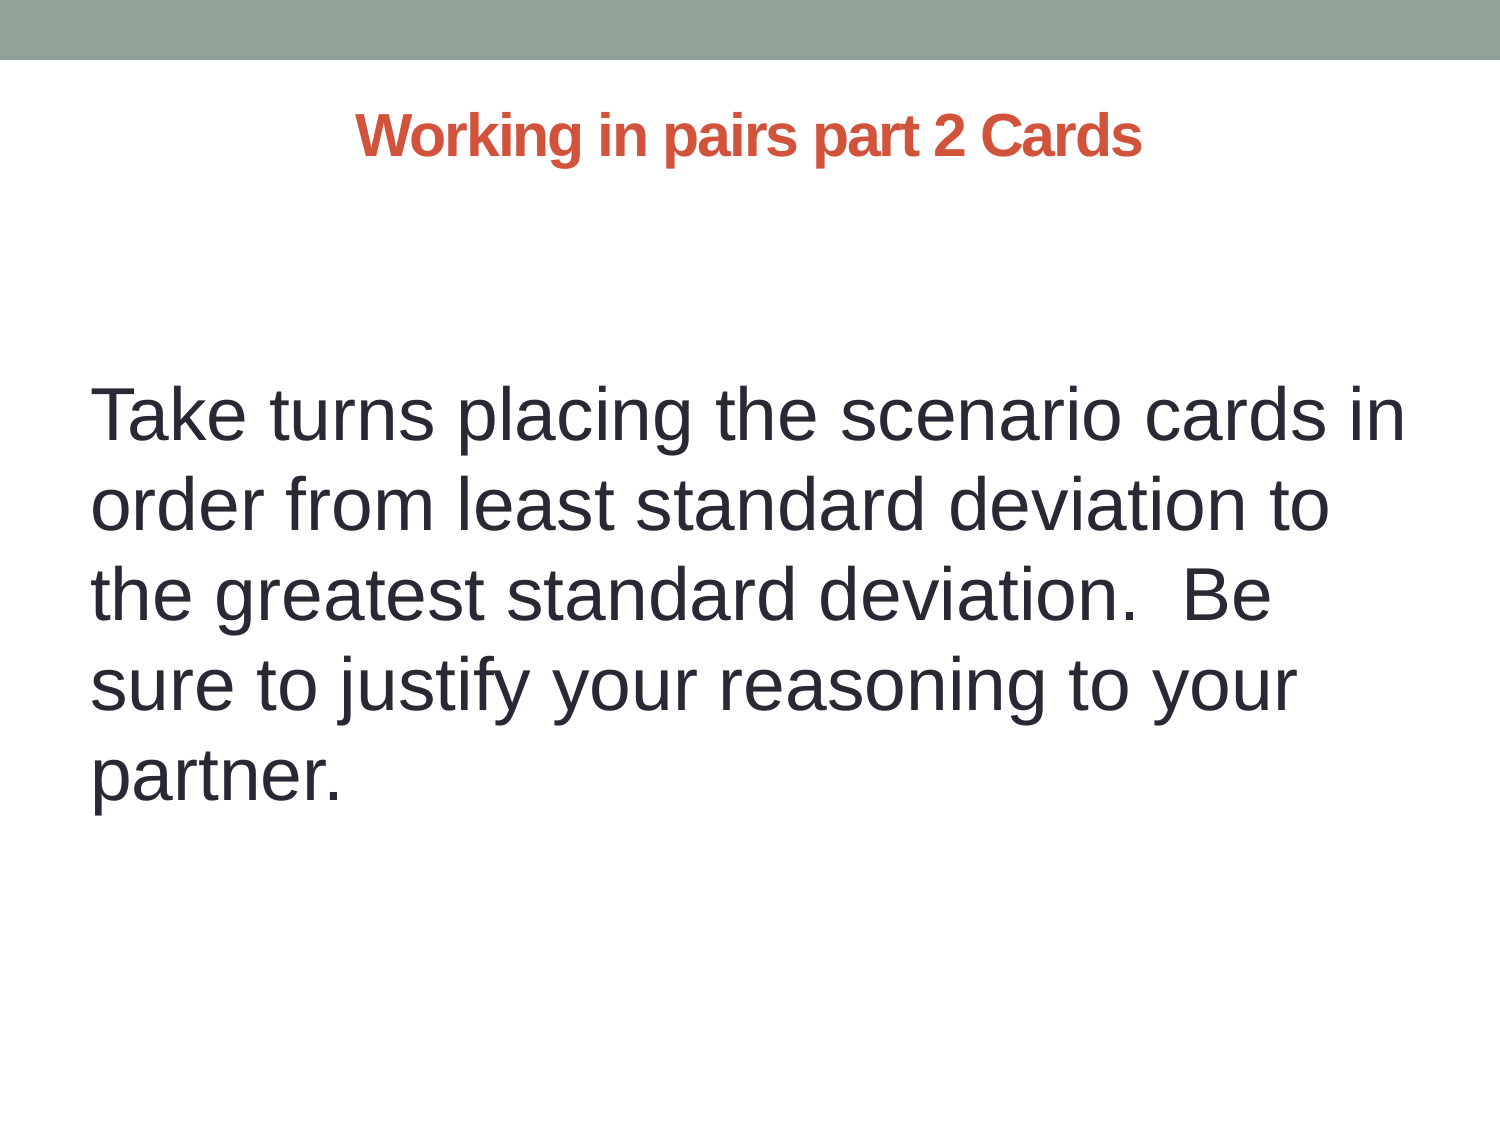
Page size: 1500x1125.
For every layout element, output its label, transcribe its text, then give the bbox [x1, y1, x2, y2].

list Take turns placing the scenario cards in order from least standard deviation to the greatest standard deviation. Be sure to justify your reasoning to your partner. [75, 262, 1425, 1063]
title Working in pairs part 2 Cards [75, 87, 1425, 250]
